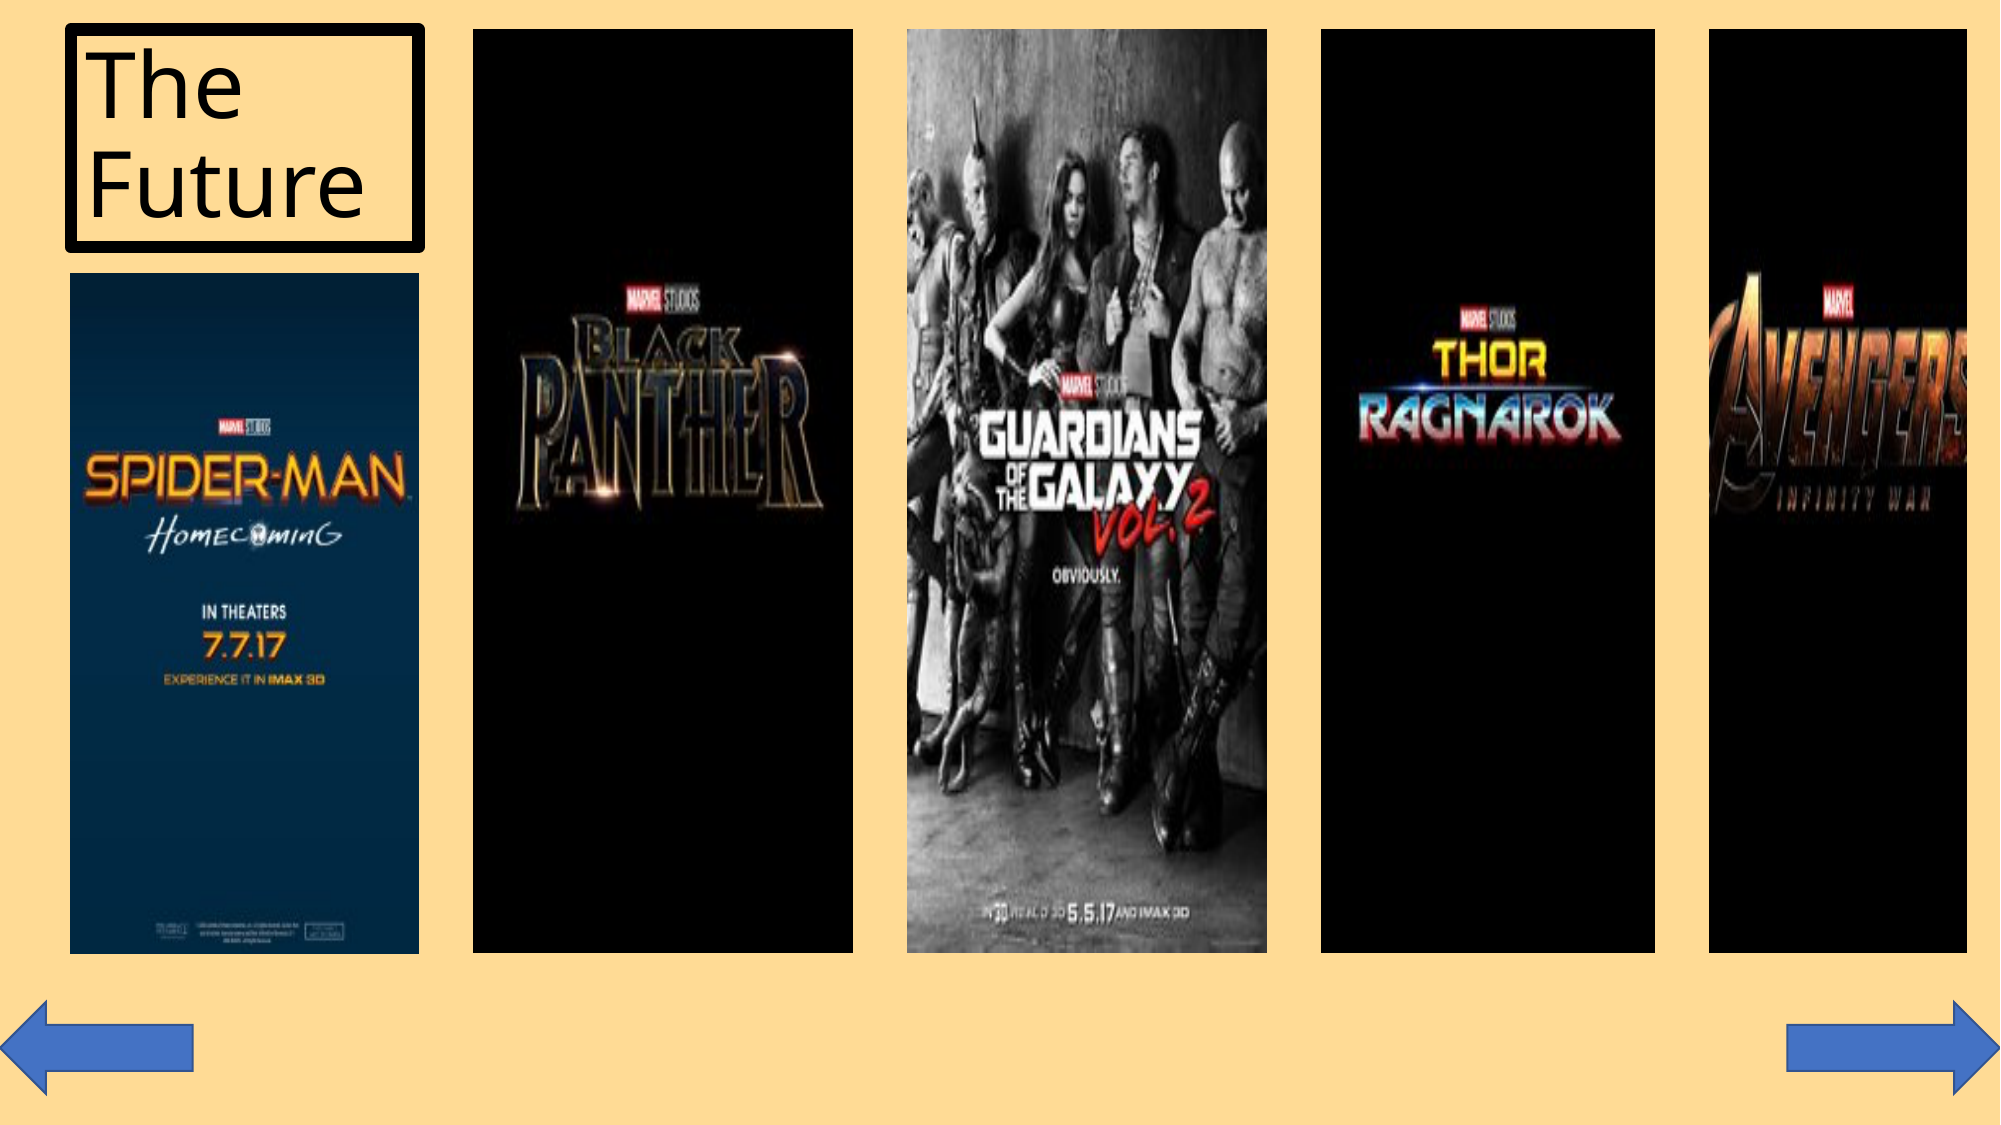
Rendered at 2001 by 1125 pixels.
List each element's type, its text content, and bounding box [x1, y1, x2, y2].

picture [1321, 29, 1655, 953]
picture [70, 273, 419, 954]
text_box [1786, 999, 2000, 1097]
picture [1709, 29, 1967, 953]
picture [473, 29, 853, 953]
title The Future [70, 29, 419, 248]
picture [907, 29, 1267, 953]
text_box [0, 999, 194, 1097]
